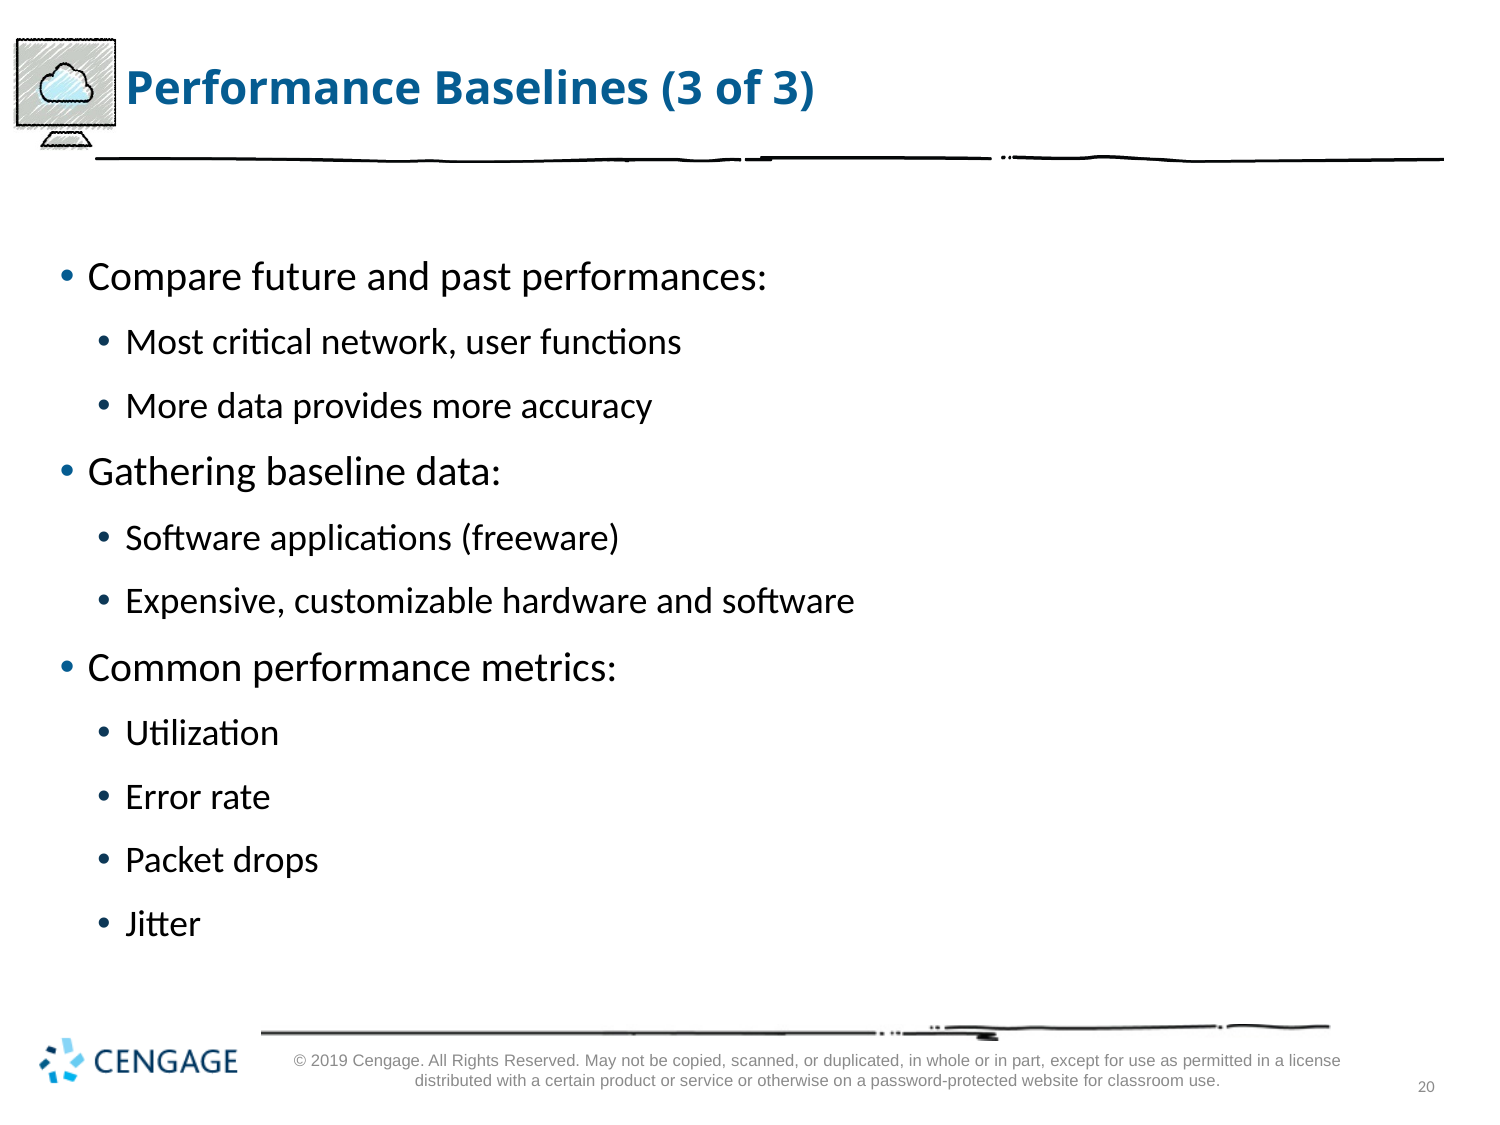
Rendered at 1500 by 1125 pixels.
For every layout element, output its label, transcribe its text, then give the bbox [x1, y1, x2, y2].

title Performance Baselines (3 of 3) [125, 66, 1442, 116]
picture [13, 36, 117, 151]
list Compare future and past performances: Most critical network, user functions More data provides more accuracy Gathering baseline data: Software applications (freeware) Expensive, customizable hardware and software Common performance metrics: Utilization Error rate Packet drops Jitter [59, 252, 1441, 952]
picture [261, 1024, 1331, 1041]
picture [95, 155, 1444, 163]
footer © 2019 Cengage. All Rights Reserved. May not be copied, scanned, or duplicated, in whole or in part, except for use as permitted in a license distributed with a certain product or service or otherwise on a password-protected website for classroom use. [262, 1050, 1375, 1091]
picture [19, 1024, 250, 1096]
